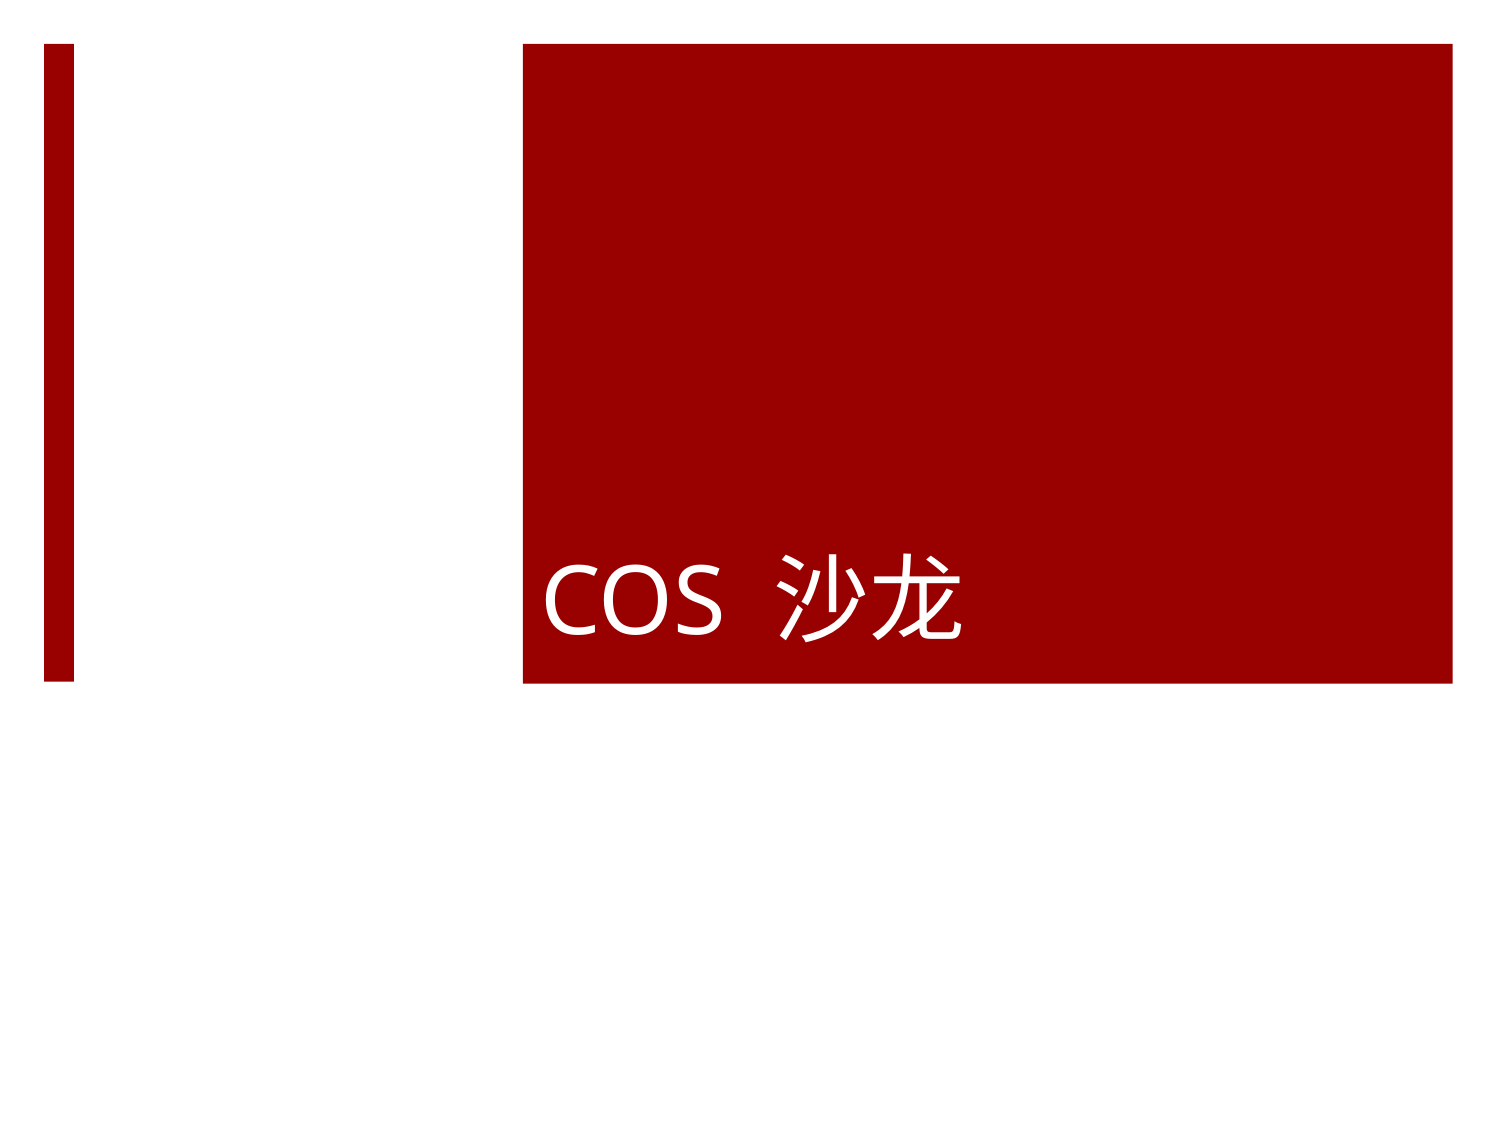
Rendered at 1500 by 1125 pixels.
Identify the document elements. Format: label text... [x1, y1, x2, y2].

title COS 沙龙 [525, 489, 1421, 662]
